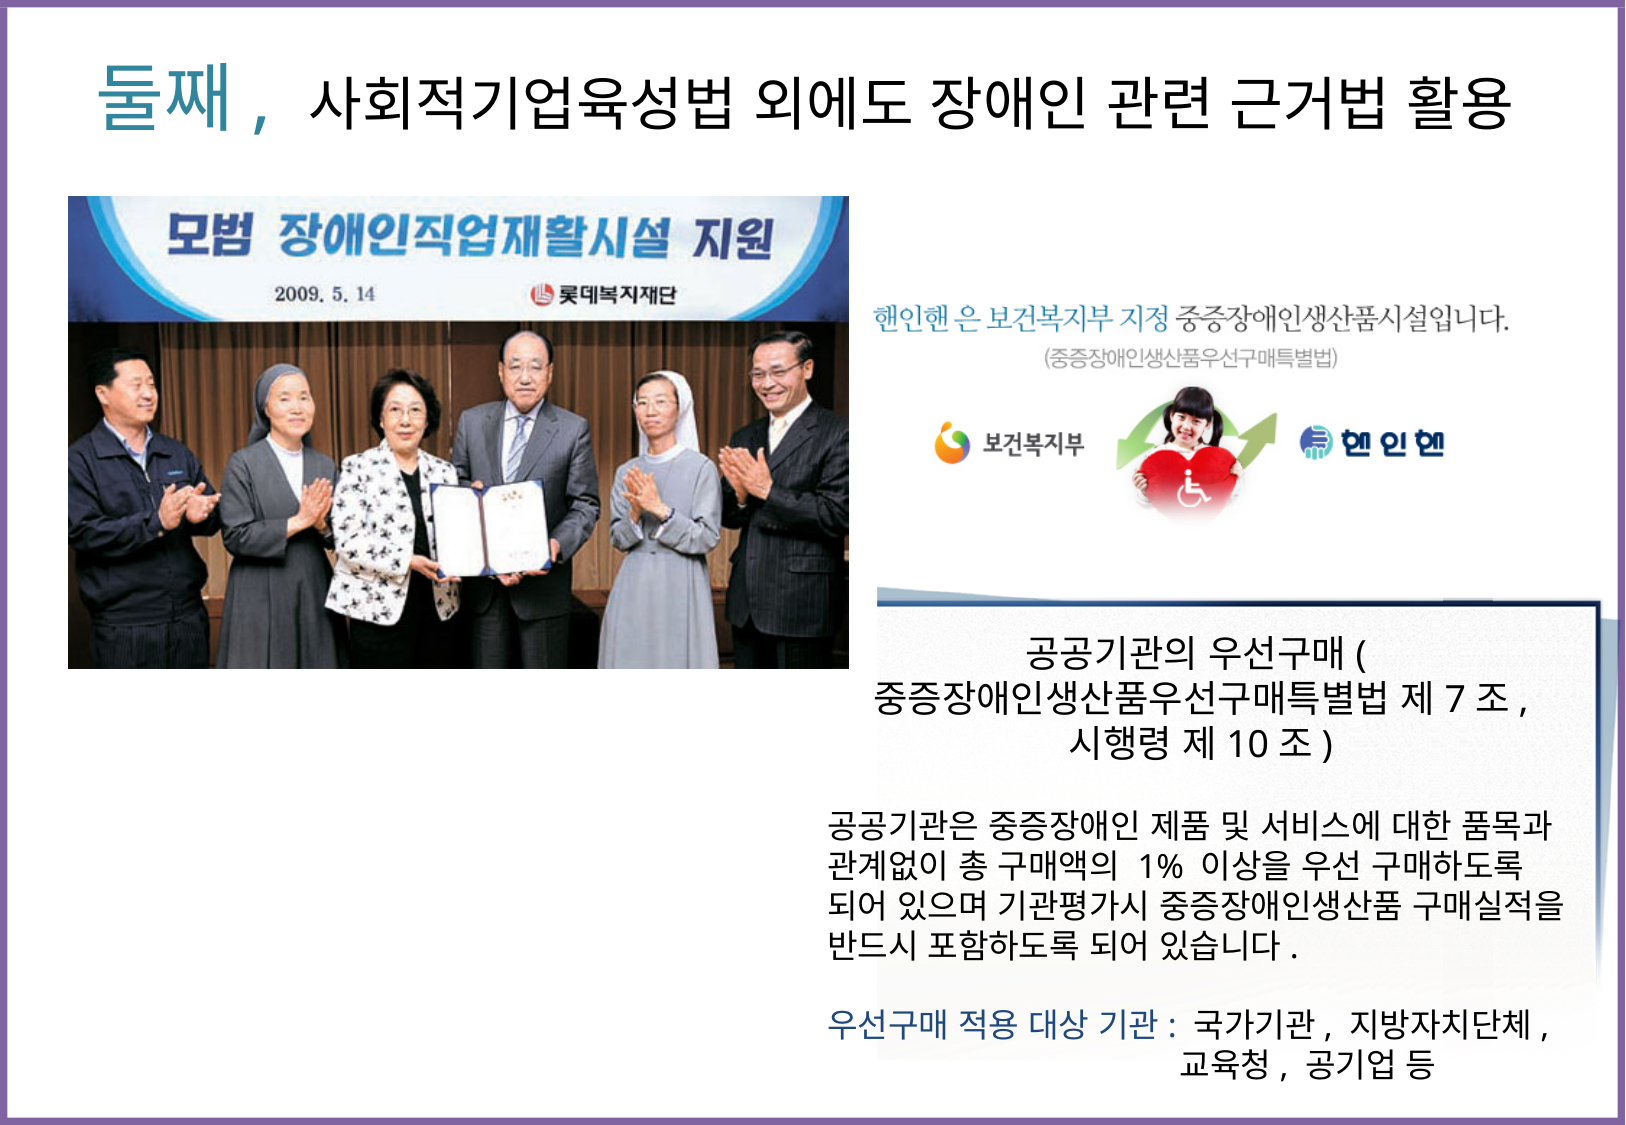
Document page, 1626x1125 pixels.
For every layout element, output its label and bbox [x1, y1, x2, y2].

picture [859, 290, 1625, 1125]
text_box [0, 0, 1625, 1125]
picture [68, 196, 849, 670]
